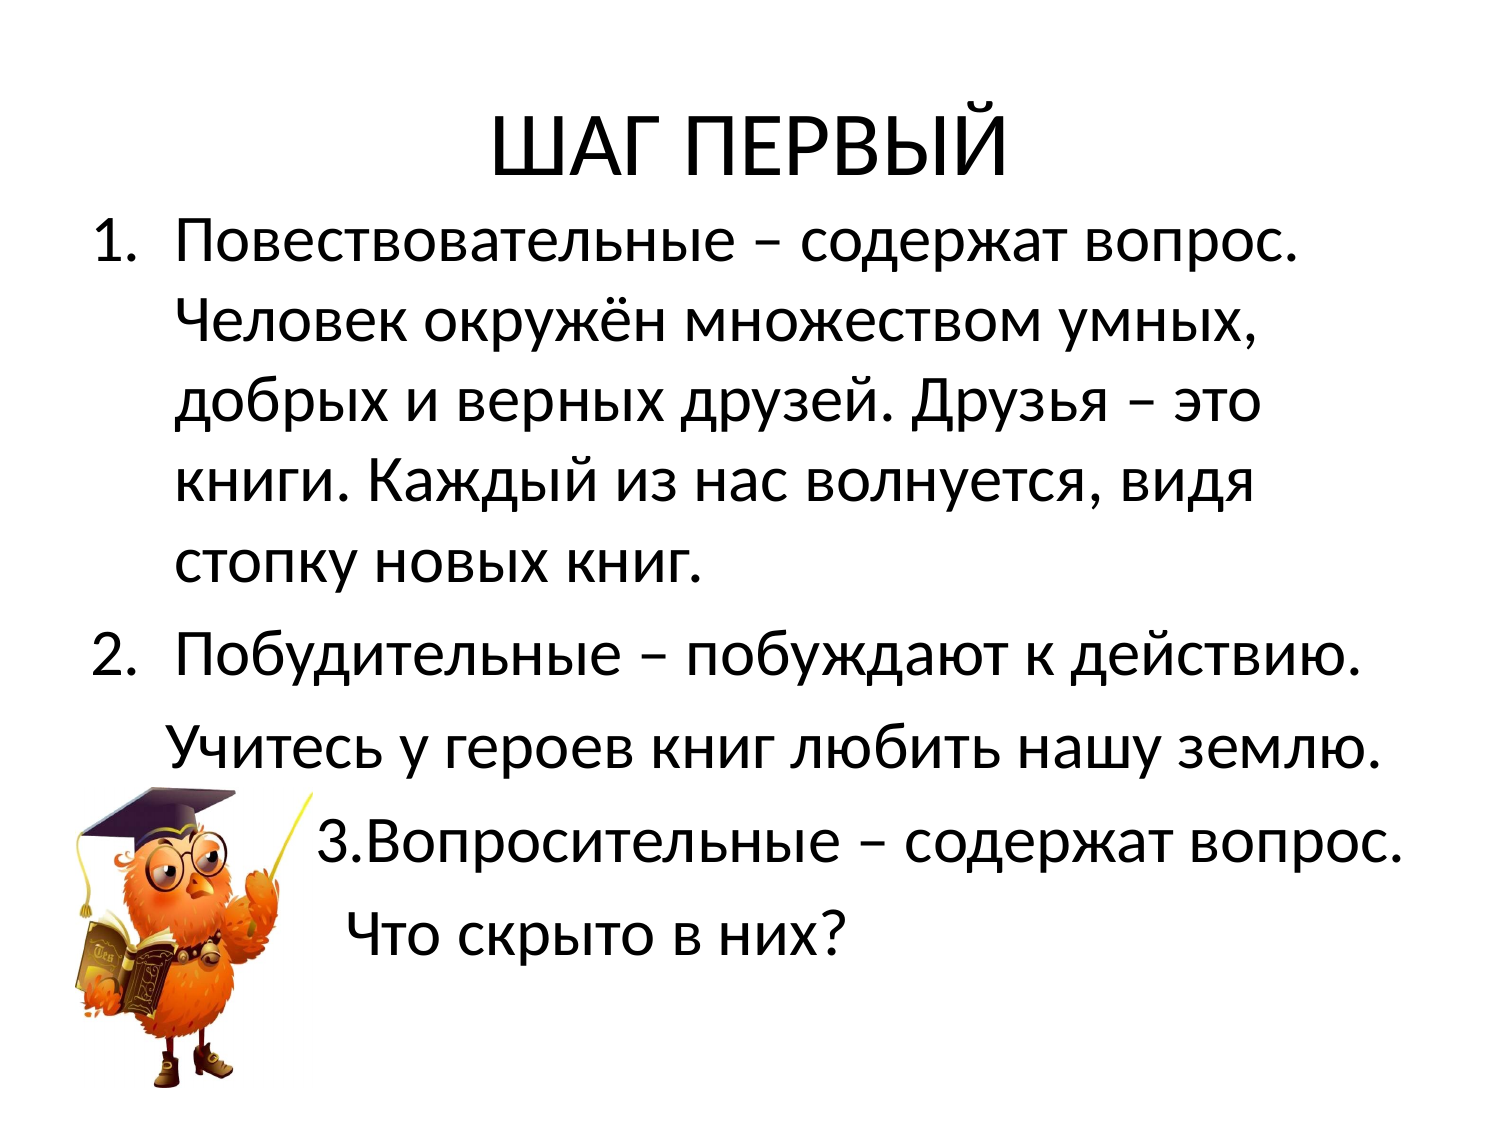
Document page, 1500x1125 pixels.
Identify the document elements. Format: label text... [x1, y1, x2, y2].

title ШАГ ПЕРВЫЙ [75, 45, 1425, 187]
list Повествовательные – содержат вопрос. Человек окружён множеством умных, добрых и верных друзей. Друзья – это книги. Каждый из нас волнуется, видя стопку новых книг. Побудительные – побуждают к действию. Учитесь у героев книг любить нашу землю. 3.Вопросительные – содержат вопрос. Что скрыто в них? [75, 187, 1425, 1050]
picture [74, 787, 313, 1088]
